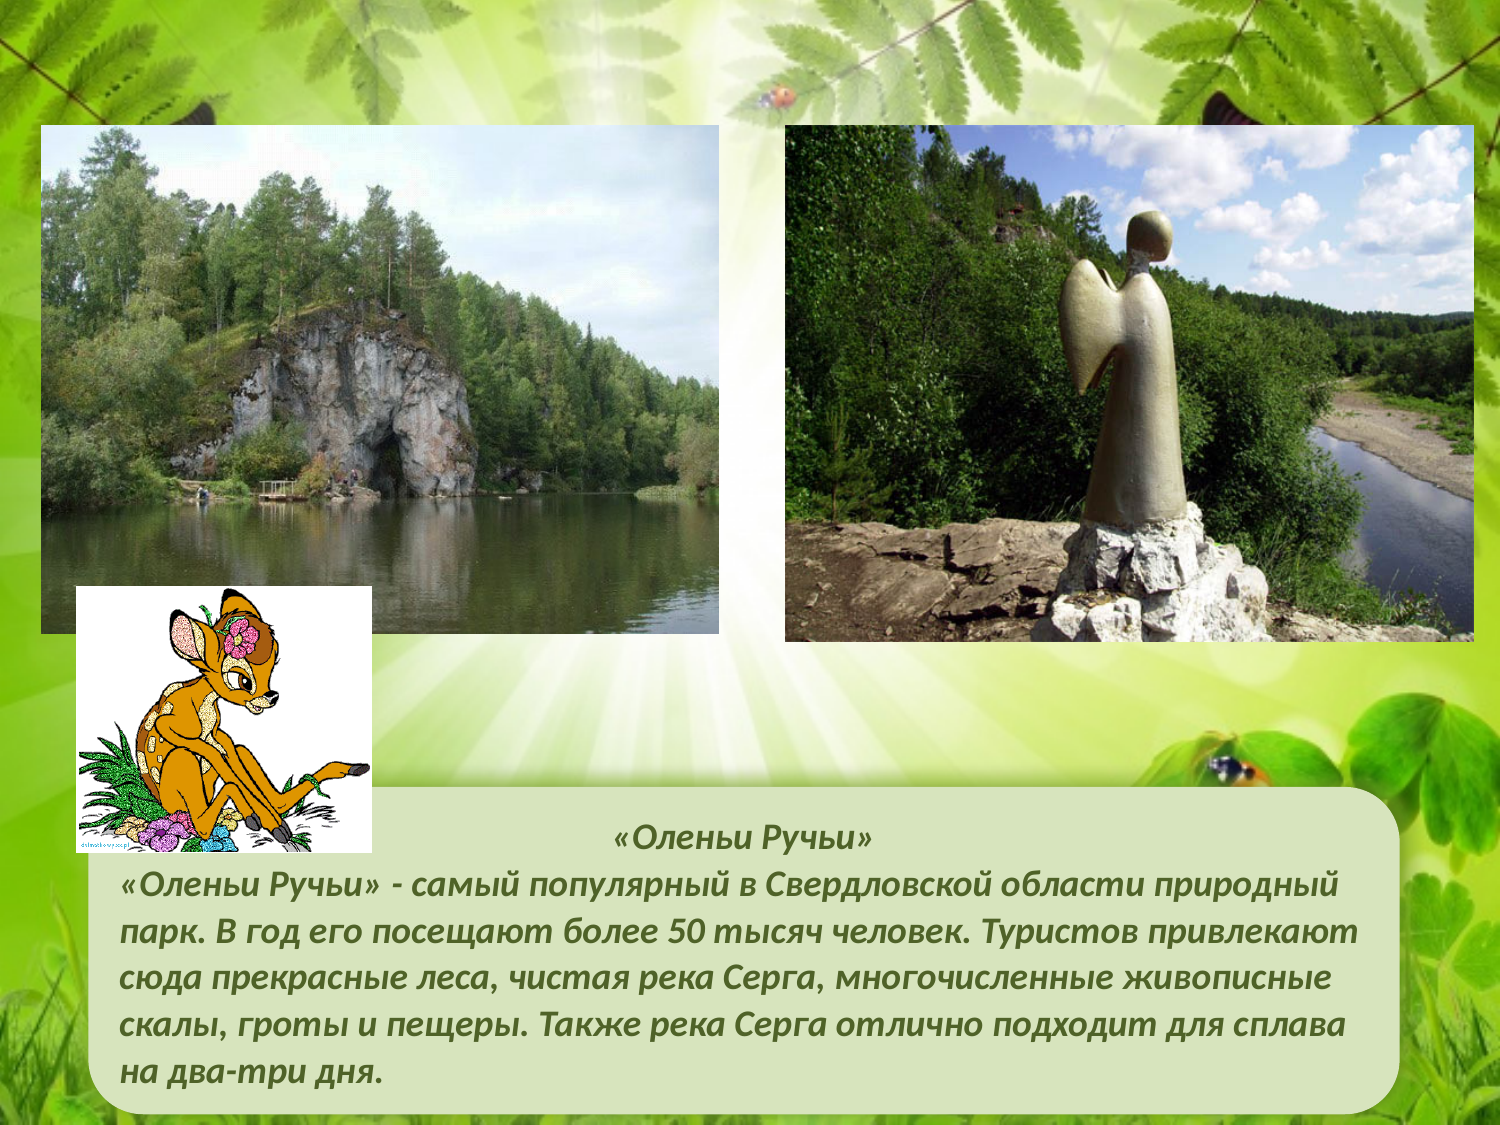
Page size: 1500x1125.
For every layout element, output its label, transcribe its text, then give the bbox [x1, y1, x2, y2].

text_box «Оленьи Ручьи» «Оленьи Ручьи» - самый популярный в Свердловской области природный парк. В год его посещают более 50 тысяч человек. Туристов привлекают сюда прекрасные леса, чистая река Серга, многочисленные живописные скалы, гроты и пещеры. Также река Серга отлично подходит для сплава на два-три дня. [88, 786, 1400, 1115]
picture [0, 0, 1500, 1125]
